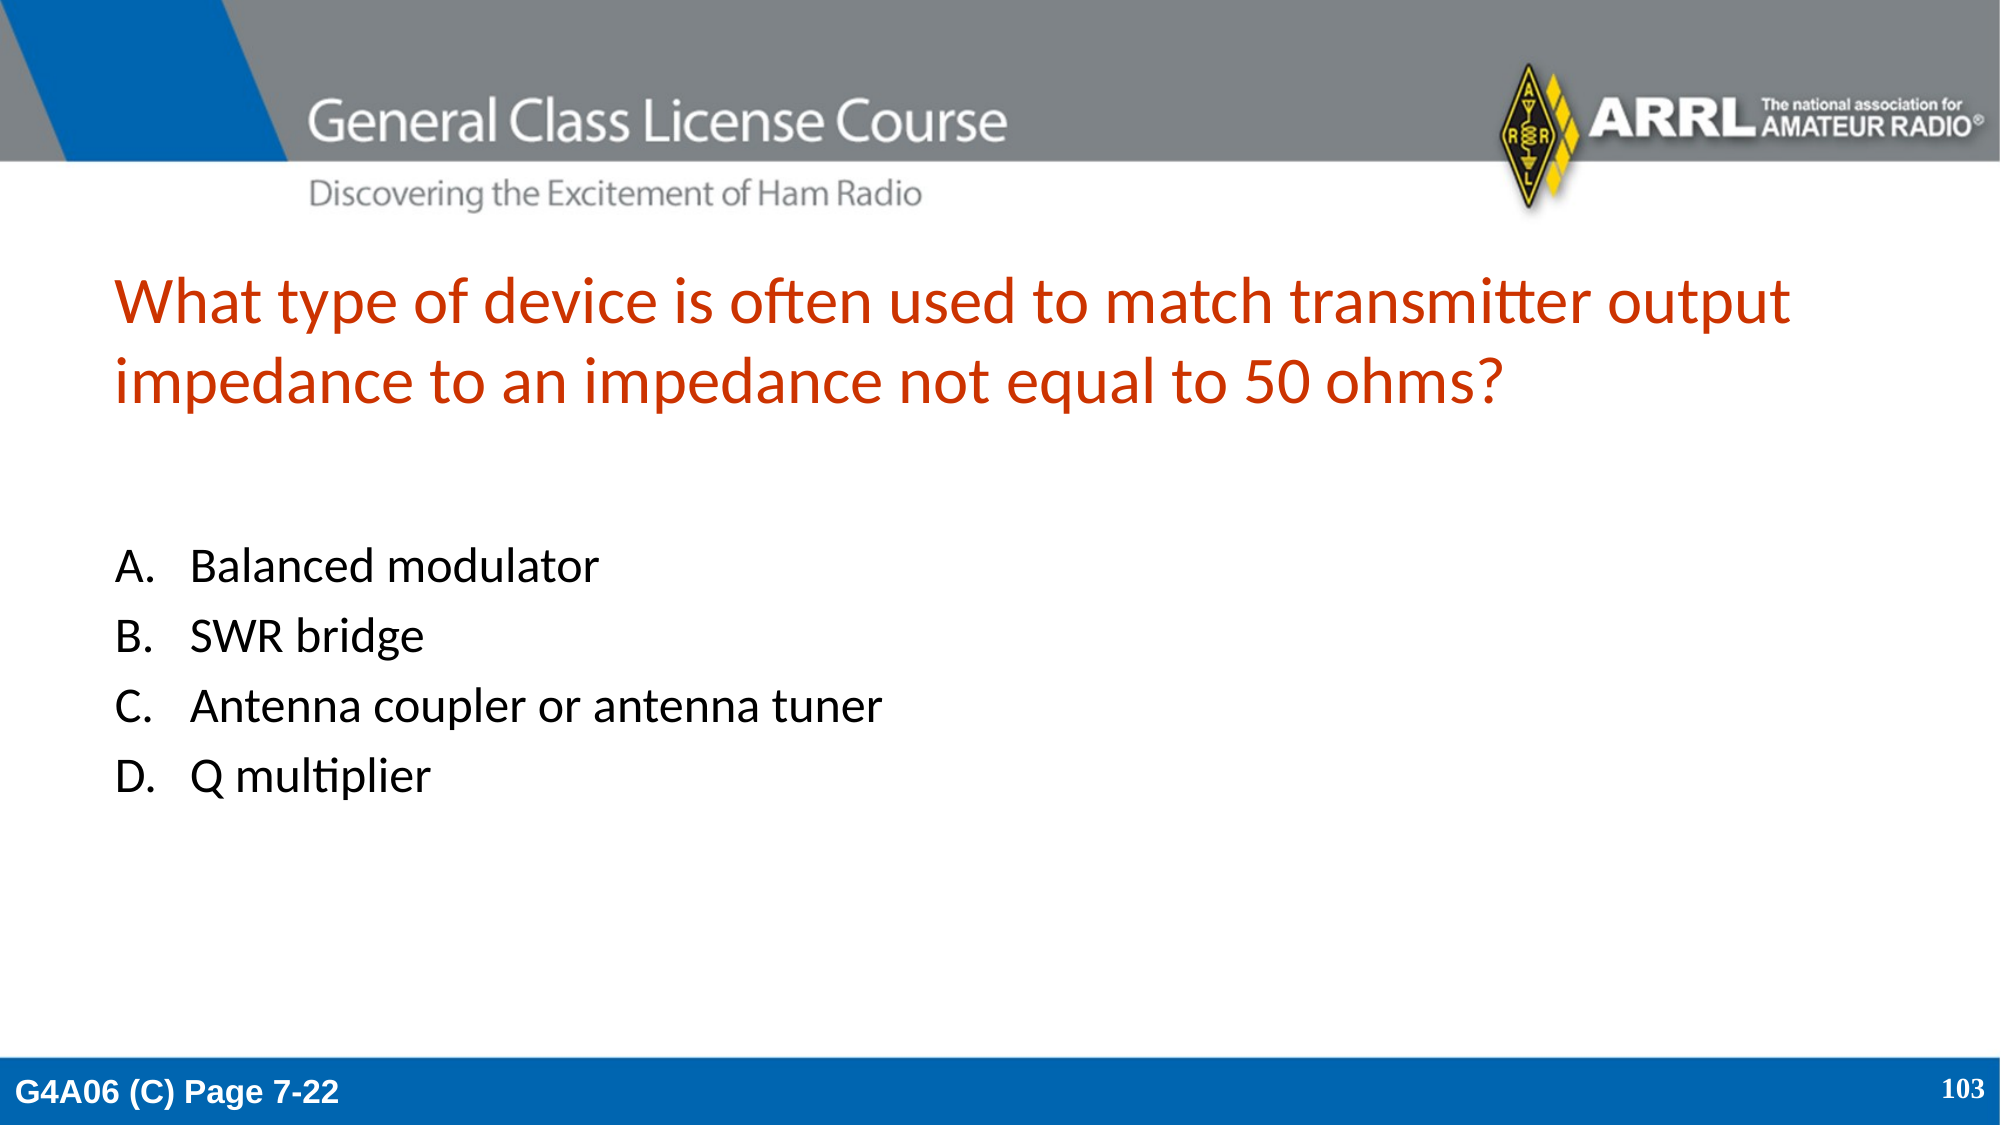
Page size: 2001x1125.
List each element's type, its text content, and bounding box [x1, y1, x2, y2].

list Balanced modulator SWR bridge Antenna coupler or antenna tuner Q multiplier [99, 525, 1900, 1005]
text_box 103 [1875, 1062, 2000, 1113]
title What type of device is often used to match transmitter output impedance to an impedance not equal to 50 ohms? [99, 249, 1900, 468]
picture [0, 0, 2001, 1125]
text_box G4A06 (C) Page 7-22 [0, 1062, 1313, 1118]
